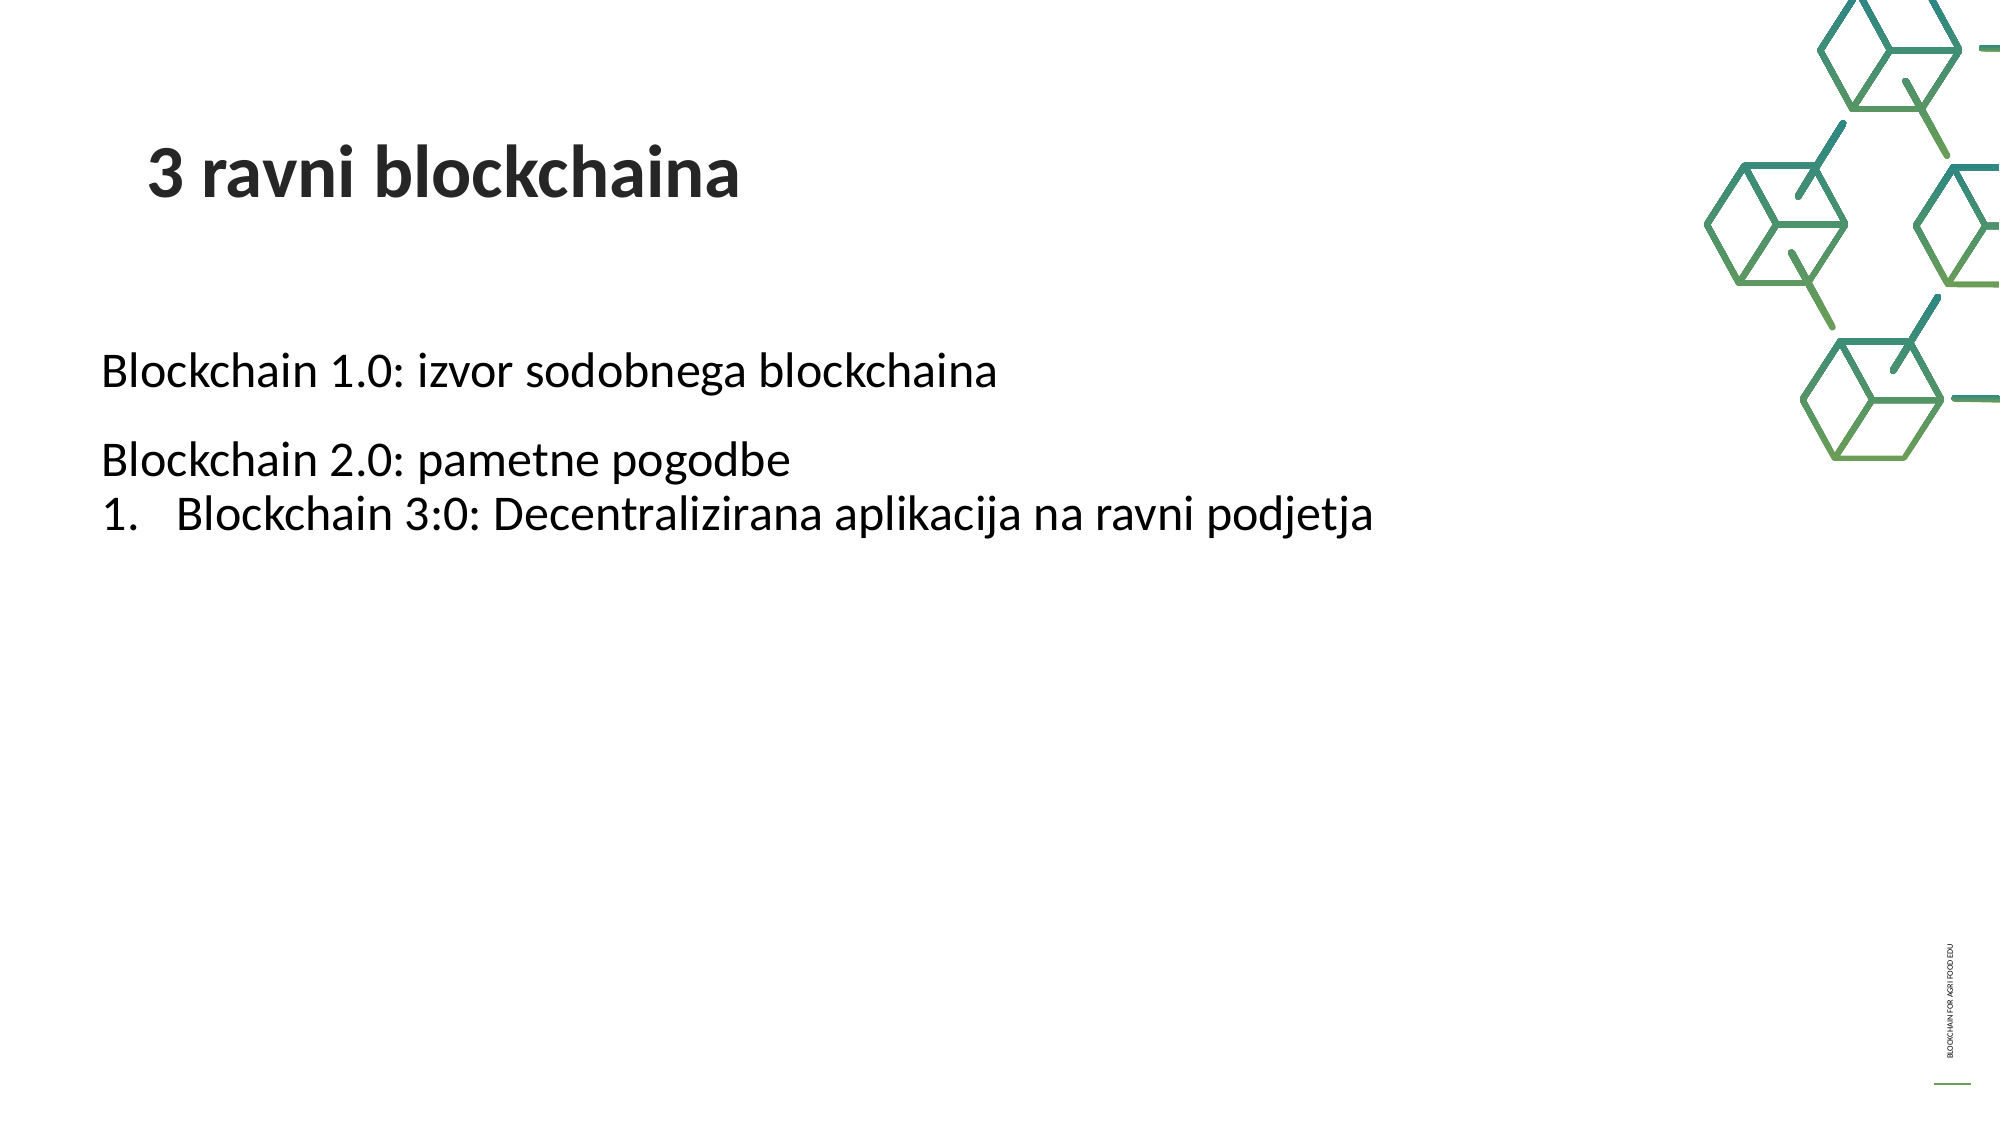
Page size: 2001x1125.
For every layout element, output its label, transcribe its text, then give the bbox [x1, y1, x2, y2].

list Blockchain 1.0: izvor sodobnega blockchaina Blockchain 2.0: pametne pogodbe Blockchain 3:0: Decentralizirana aplikacija na ravni podjetja [86, 329, 1825, 1100]
list 3 ravni blockchaina [130, 124, 1698, 337]
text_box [1703, 0, 2000, 462]
